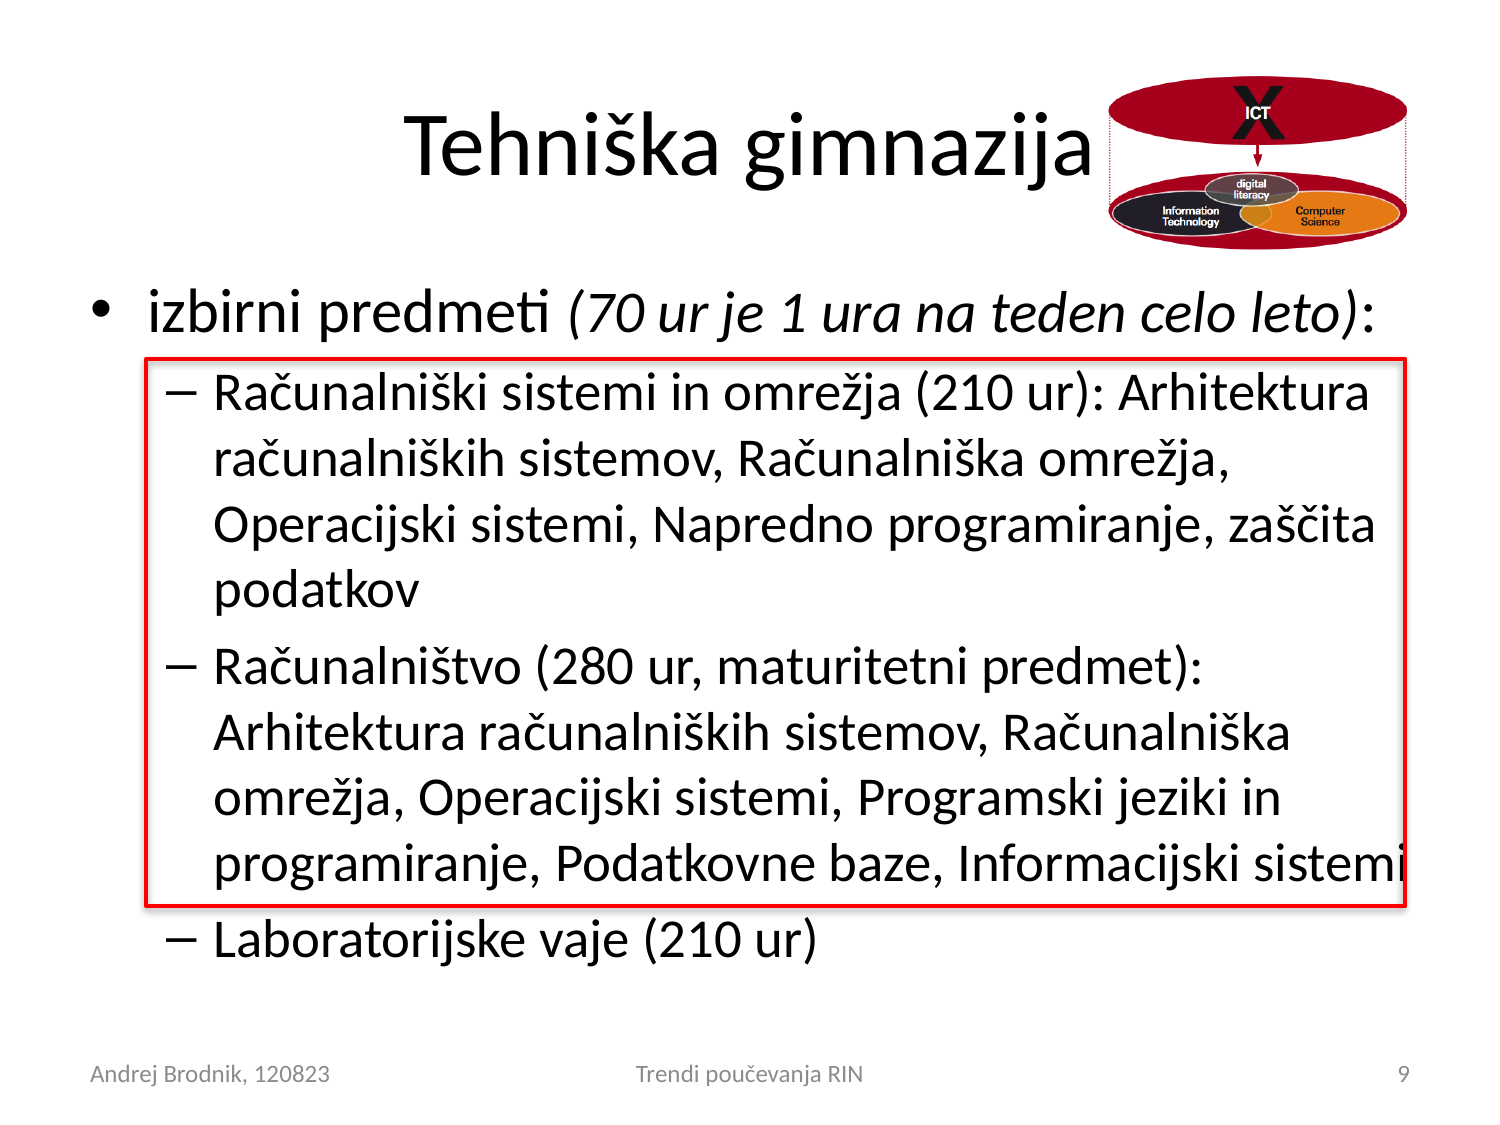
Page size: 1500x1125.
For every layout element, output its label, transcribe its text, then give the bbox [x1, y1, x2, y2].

slide_number Andrej Brodnik, 120823 [75, 1042, 425, 1103]
text_box [146, 358, 1406, 907]
picture [1092, 69, 1426, 258]
slide_number 8 [1074, 1042, 1425, 1103]
footer Trendi poučevanja RIN [512, 1042, 988, 1103]
list izbirni predmeti (70 ur je 1 ura na teden celo leto): Računalniški sistemi in omrežja (210 ur): Arhitektura računalniških sistemov, Računalniška omrežja, Operacijski sistemi, Napredno programiranje, zaščita podatkov Računalništvo (280 ur, maturitetni predmet): Arhitektura računalniških sistemov, Računalniška omrežja, Operacijski sistemi, Programski jeziki in programiranje, Podatkovne baze, Informacijski sistemi Laboratorijske vaje (210 ur) [75, 262, 1425, 1005]
title Tehniška gimnazija [75, 45, 1425, 233]
